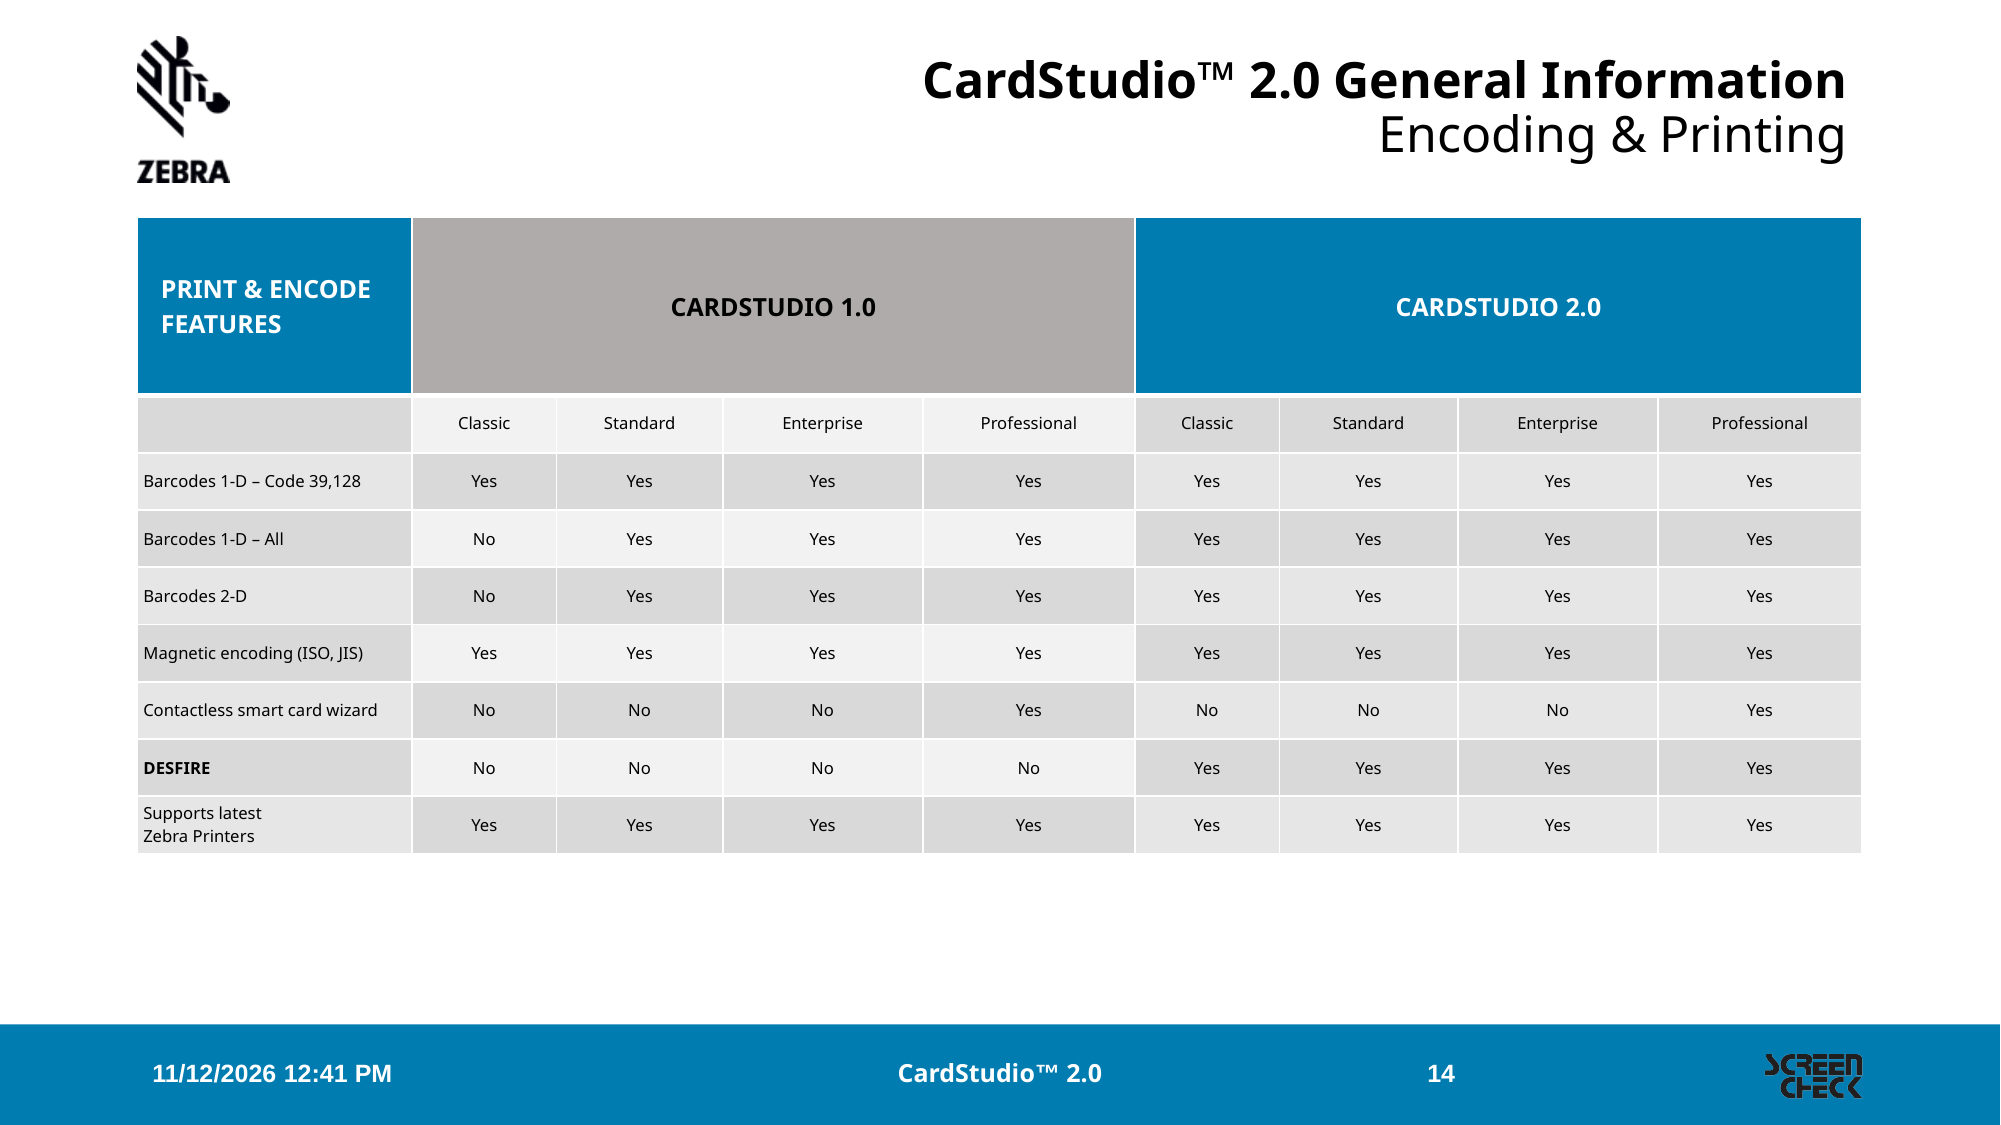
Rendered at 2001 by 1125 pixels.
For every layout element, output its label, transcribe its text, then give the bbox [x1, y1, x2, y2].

title CardStudio™ 2.0 General Information Encoding & Printing [390, 49, 1863, 170]
footer CardStudio™ 2.0 [662, 1042, 1338, 1103]
table_cell Yes [724, 568, 922, 624]
picture [1830, 1055, 1843, 1059]
picture [1765, 1055, 1779, 1075]
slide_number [137, 1042, 588, 1103]
table_cell Magnetic encoding (ISO, JIS) [138, 625, 411, 681]
table_cell Yes [724, 454, 922, 509]
table_cell Enterprise [1459, 398, 1657, 452]
table_cell Yes [1459, 568, 1657, 624]
picture [137, 36, 230, 183]
picture [1814, 1086, 1827, 1098]
table_cell Yes [413, 625, 556, 681]
table_cell Yes [1280, 454, 1457, 509]
table_cell Yes [557, 454, 722, 509]
table_cell No [413, 568, 556, 624]
table_cell Enterprise [724, 398, 922, 452]
table_cell Yes [1659, 683, 1861, 738]
table_header CARDSTUDIO 1.0 [413, 218, 1134, 393]
table_cell Yes [924, 568, 1134, 624]
table_cell No [557, 740, 722, 795]
table_cell Yes [924, 511, 1134, 566]
picture [1797, 1077, 1811, 1098]
table_cell No [724, 683, 922, 738]
table_cell DESFIRE [138, 740, 411, 795]
picture [1814, 1063, 1827, 1082]
table_cell Professional [1659, 398, 1861, 452]
table_cell Yes [1659, 740, 1861, 795]
picture [1830, 1063, 1843, 1098]
table_cell No [1459, 683, 1657, 738]
table_cell Yes [924, 454, 1134, 509]
table_cell Yes [724, 625, 922, 681]
table_cell Yes [1136, 511, 1279, 566]
table_cell Yes [1136, 568, 1279, 624]
table_cell Barcodes 1-D – Code 39,128 [138, 454, 411, 509]
table_cell Yes [924, 683, 1134, 738]
table_cell Yes [1459, 454, 1657, 509]
table_cell Yes [924, 797, 1134, 853]
table_cell Professional [924, 398, 1134, 452]
table_cell Yes [1136, 454, 1279, 509]
table_cell No [557, 683, 722, 738]
table_cell No [413, 511, 556, 566]
table_header CARDSTUDIO 2.0 [1136, 218, 1861, 393]
table_cell Yes [1659, 625, 1861, 681]
table_cell Standard [1280, 398, 1457, 452]
table_cell Yes [1659, 568, 1861, 624]
table_cell Yes [1280, 568, 1457, 624]
table_cell No [413, 683, 556, 738]
table_cell Yes [1659, 511, 1861, 566]
table_cell No [924, 740, 1134, 795]
picture [1797, 1055, 1827, 1075]
table_header PRINT & ENCODE FEATURES [138, 218, 411, 393]
table_cell Yes [1459, 797, 1657, 853]
table_cell No [1280, 683, 1457, 738]
table_cell No [1136, 683, 1279, 738]
table_cell Yes [413, 797, 556, 853]
table_cell Contactless smart card wizard [138, 683, 411, 738]
table_cell Yes [557, 797, 722, 853]
table_cell Classic [1136, 398, 1279, 452]
table_cell [138, 398, 411, 452]
table_cell Yes [1136, 740, 1279, 795]
table_cell Yes [924, 625, 1134, 681]
table_cell Yes [1459, 511, 1657, 566]
table_cell Barcodes 1-D – All [138, 511, 411, 566]
table_cell Yes [557, 511, 722, 566]
table_cell Yes [557, 625, 722, 681]
table_cell Yes [1459, 625, 1657, 681]
table_cell Standard [557, 398, 722, 452]
table_cell Yes [1280, 625, 1457, 681]
table_cell Yes [724, 511, 922, 566]
table_cell Classic [413, 398, 556, 452]
table_cell Yes [1280, 511, 1457, 566]
table_cell Yes [557, 568, 722, 624]
table_cell Yes [1280, 740, 1457, 795]
table_cell No [724, 740, 922, 795]
picture [1781, 1055, 1794, 1098]
table_cell Supports latest Zebra Printers [138, 797, 411, 853]
table_cell Yes [413, 454, 556, 509]
table_cell Yes [1280, 797, 1457, 853]
table_cell Barcodes 2-D [138, 568, 411, 624]
table_cell Yes [724, 797, 922, 853]
table_cell Yes [1659, 454, 1861, 509]
table_cell No [413, 740, 556, 795]
table_cell Yes [1136, 797, 1279, 853]
table_cell Yes [1459, 740, 1657, 795]
table_cell Yes [1136, 625, 1279, 681]
picture [1846, 1055, 1862, 1098]
table_cell Yes [1659, 797, 1861, 853]
slide_number 14 [1412, 1042, 1743, 1103]
